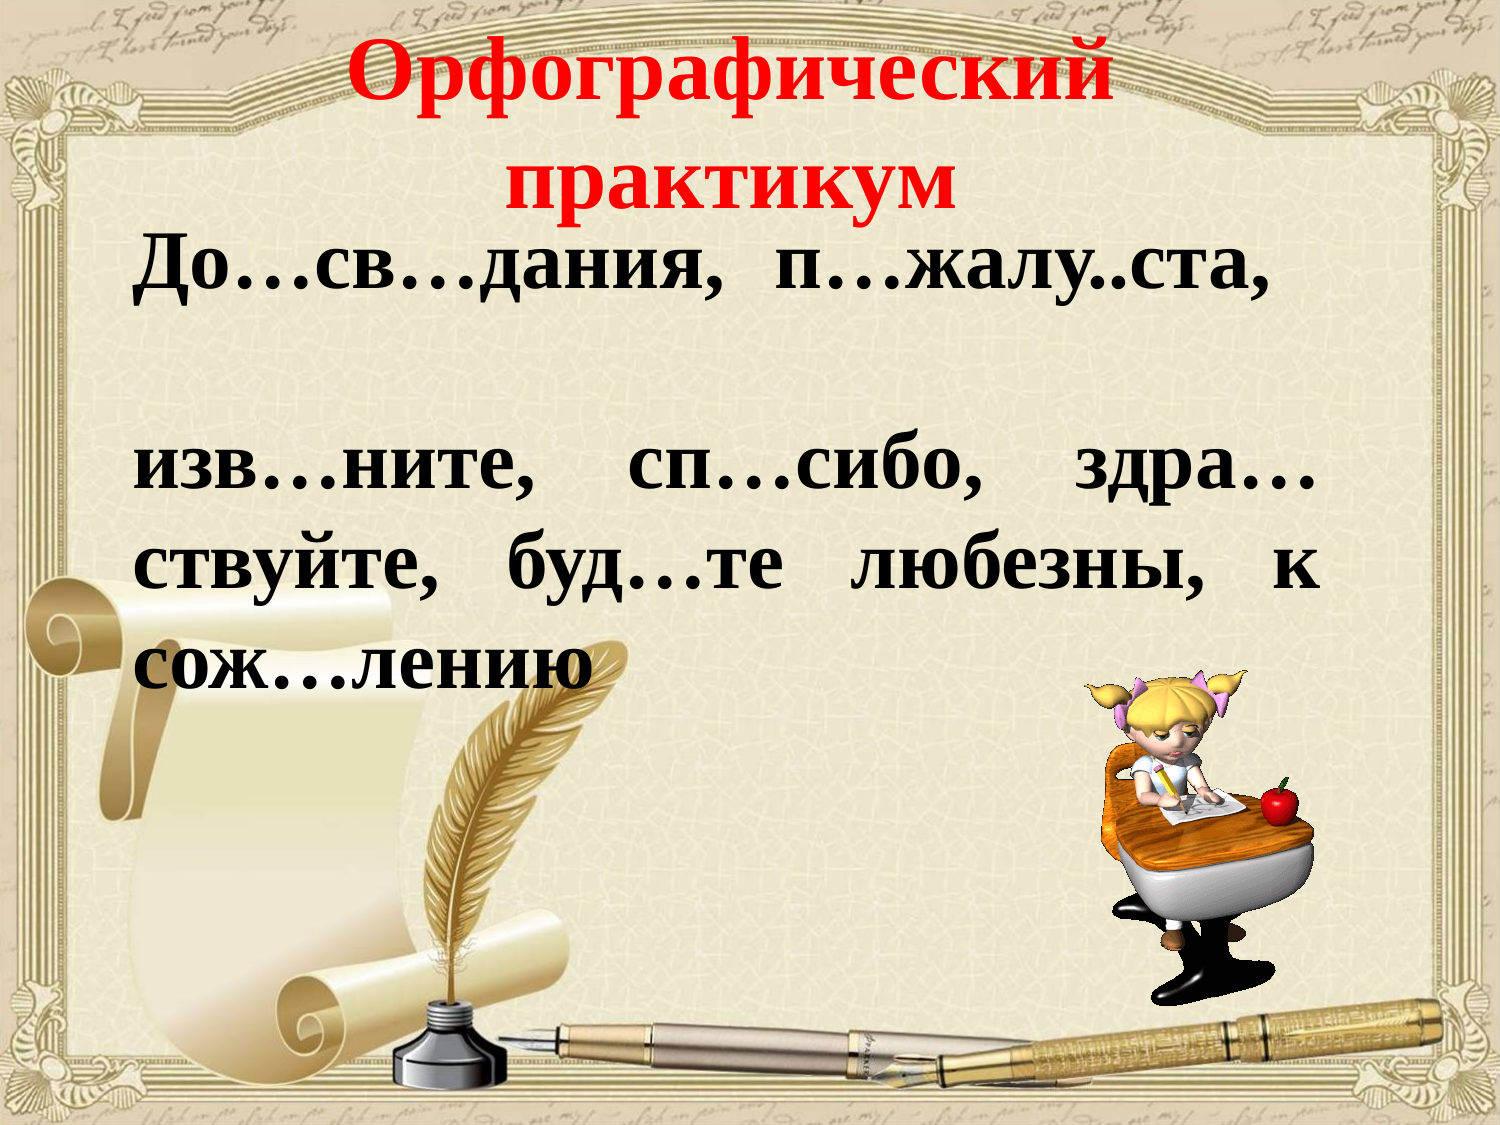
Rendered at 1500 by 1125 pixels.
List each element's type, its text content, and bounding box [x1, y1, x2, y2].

text_box До…св…дания, п…жалу..ста, изв…ните, сп…сибо, здра…ствуйте, буд…те любезны, к сож…лению [117, 198, 1336, 713]
title Орфографический практикум [112, 0, 1350, 235]
picture [0, 0, 1500, 1125]
